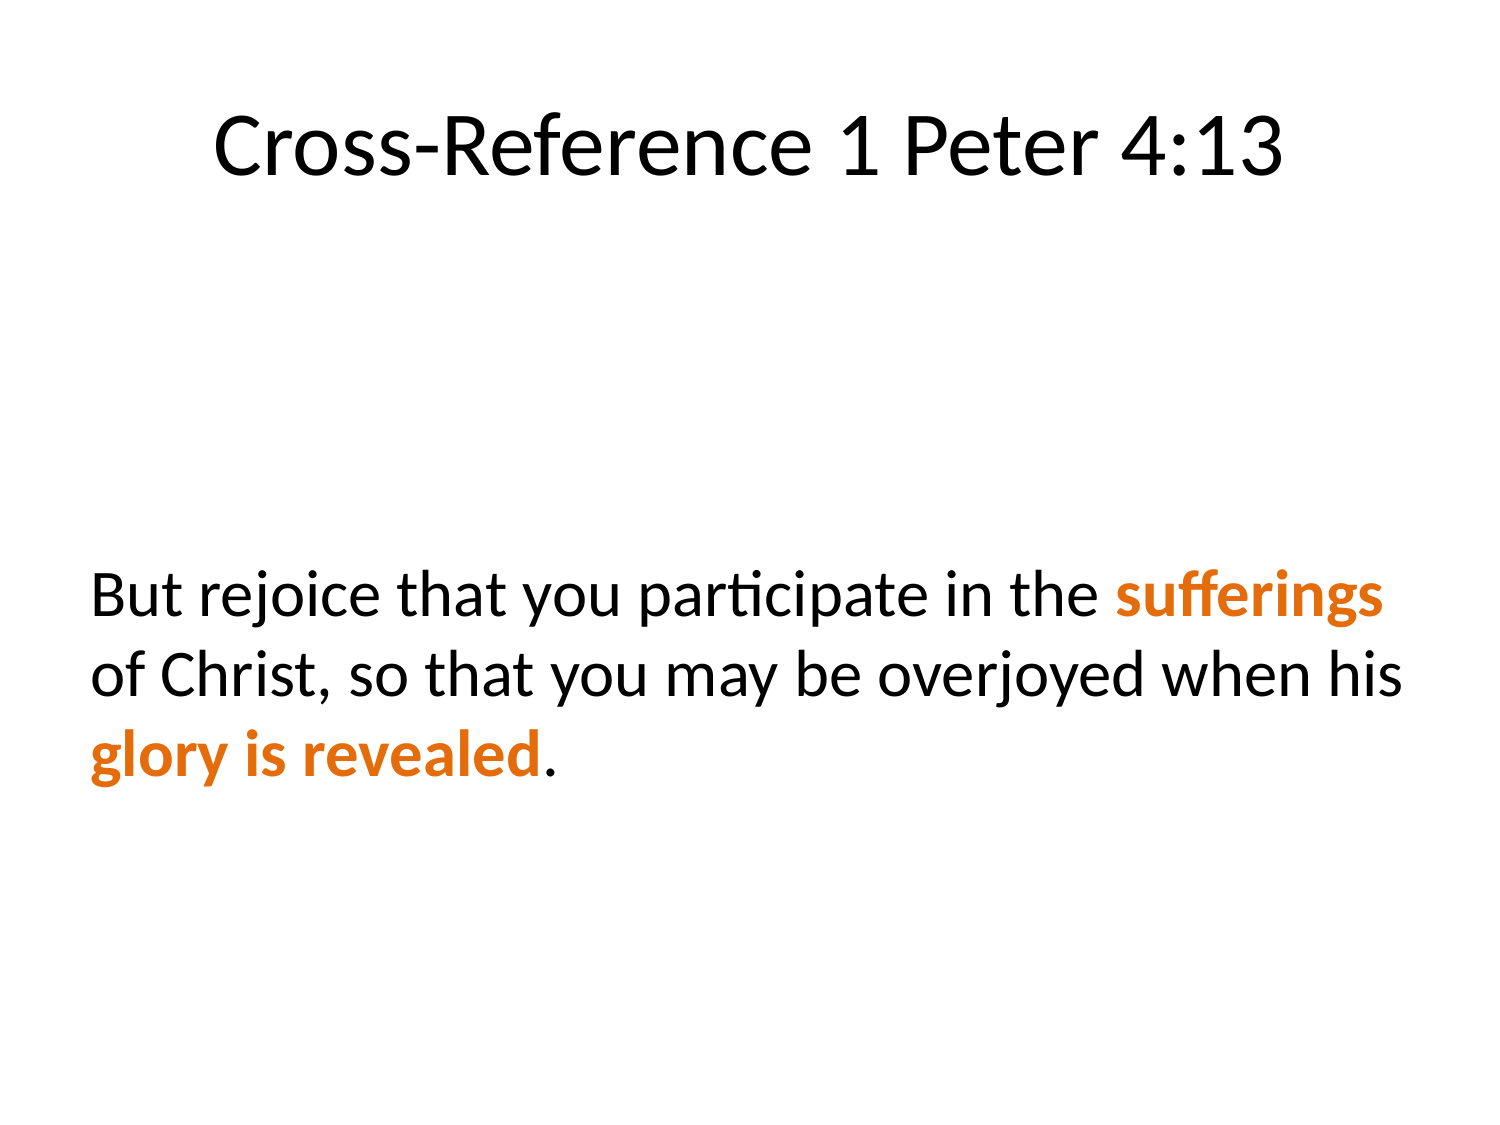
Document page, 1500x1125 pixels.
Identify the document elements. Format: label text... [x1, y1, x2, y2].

list But rejoice that you participate in the sufferings of Christ, so that you may be overjoyed when his glory is revealed. [75, 262, 1425, 1005]
title Cross-Reference 1 Peter 4:13 [75, 45, 1425, 233]
